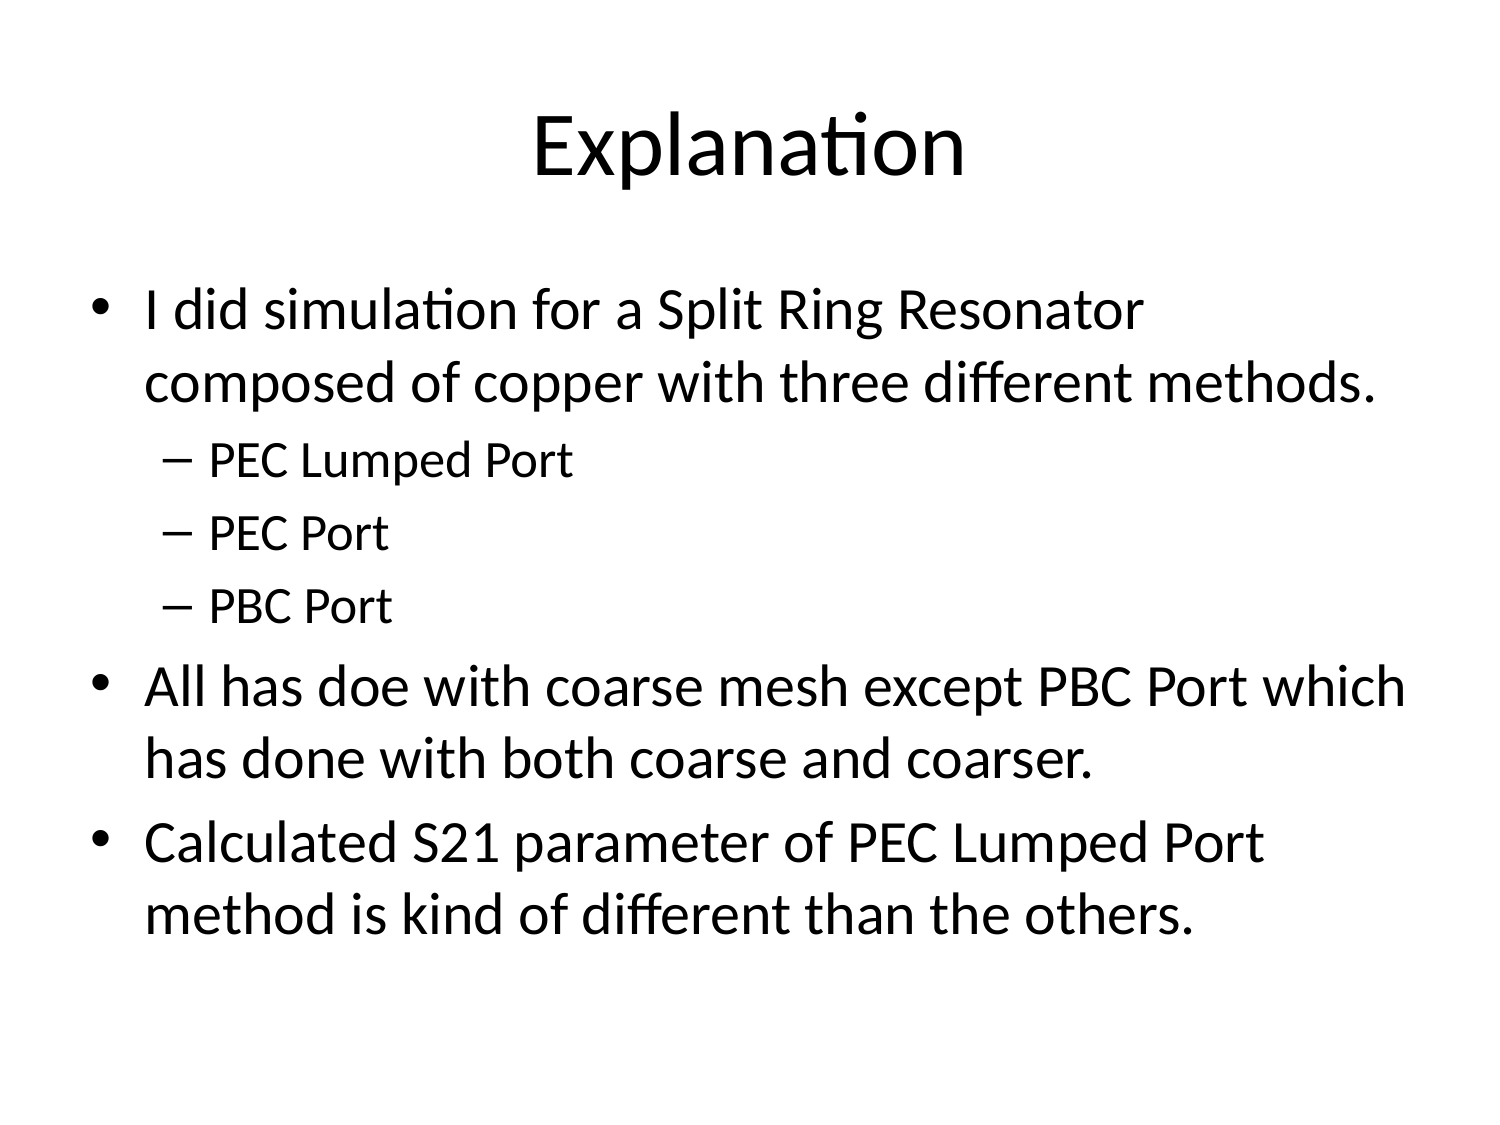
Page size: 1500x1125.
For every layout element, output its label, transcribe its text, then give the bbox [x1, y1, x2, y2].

title Explanation [75, 45, 1425, 233]
list I did simulation for a Split Ring Resonator composed of copper with three different methods. PEC Lumped Port PEC Port PBC Port All has doe with coarse mesh except PBC Port which has done with both coarse and coarser. Calculated S21 parameter of PEC Lumped Port method is kind of different than the others. [75, 262, 1425, 1005]
